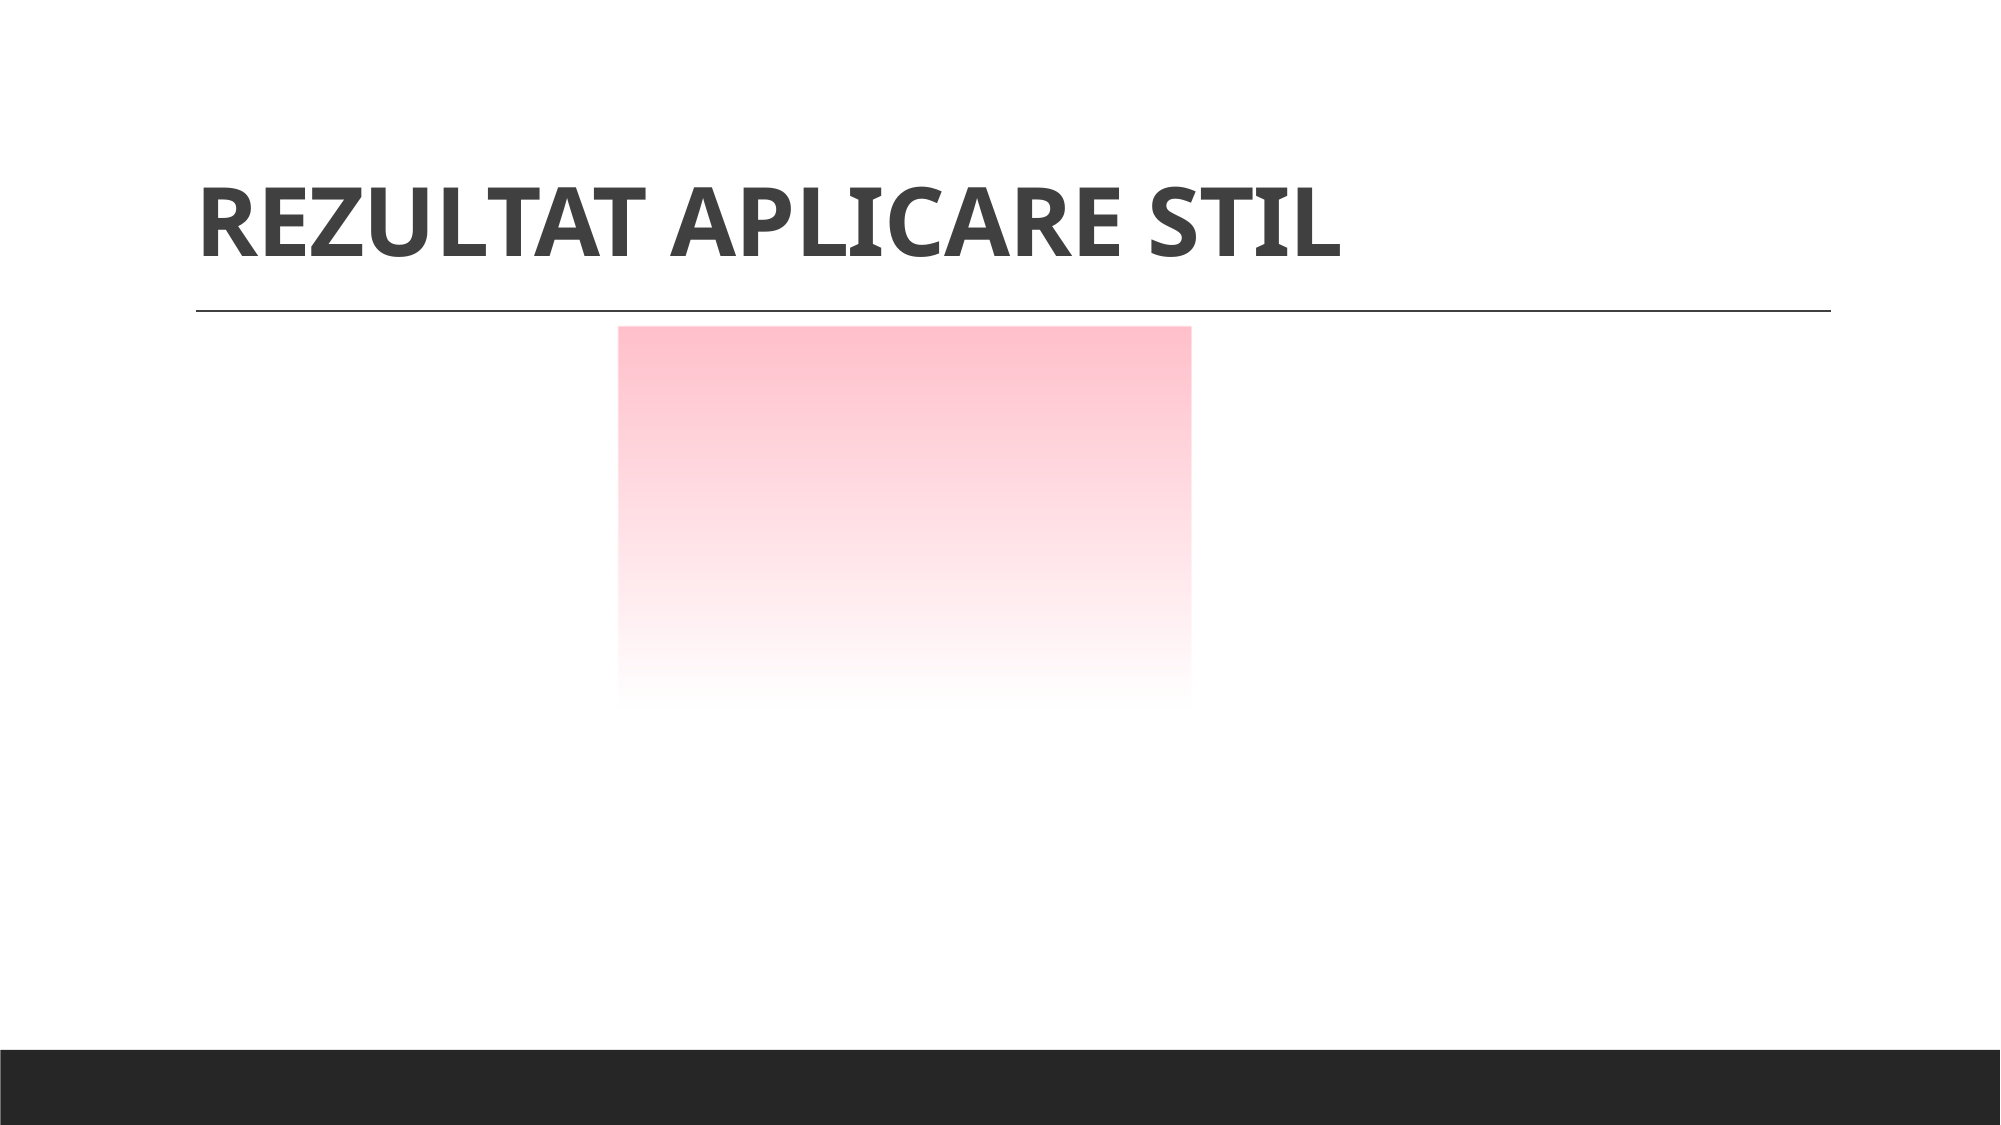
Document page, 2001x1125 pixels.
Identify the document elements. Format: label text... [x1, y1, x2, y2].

title REZULTAT APLICARE STIL [180, 47, 1830, 285]
picture [610, 321, 1213, 1004]
